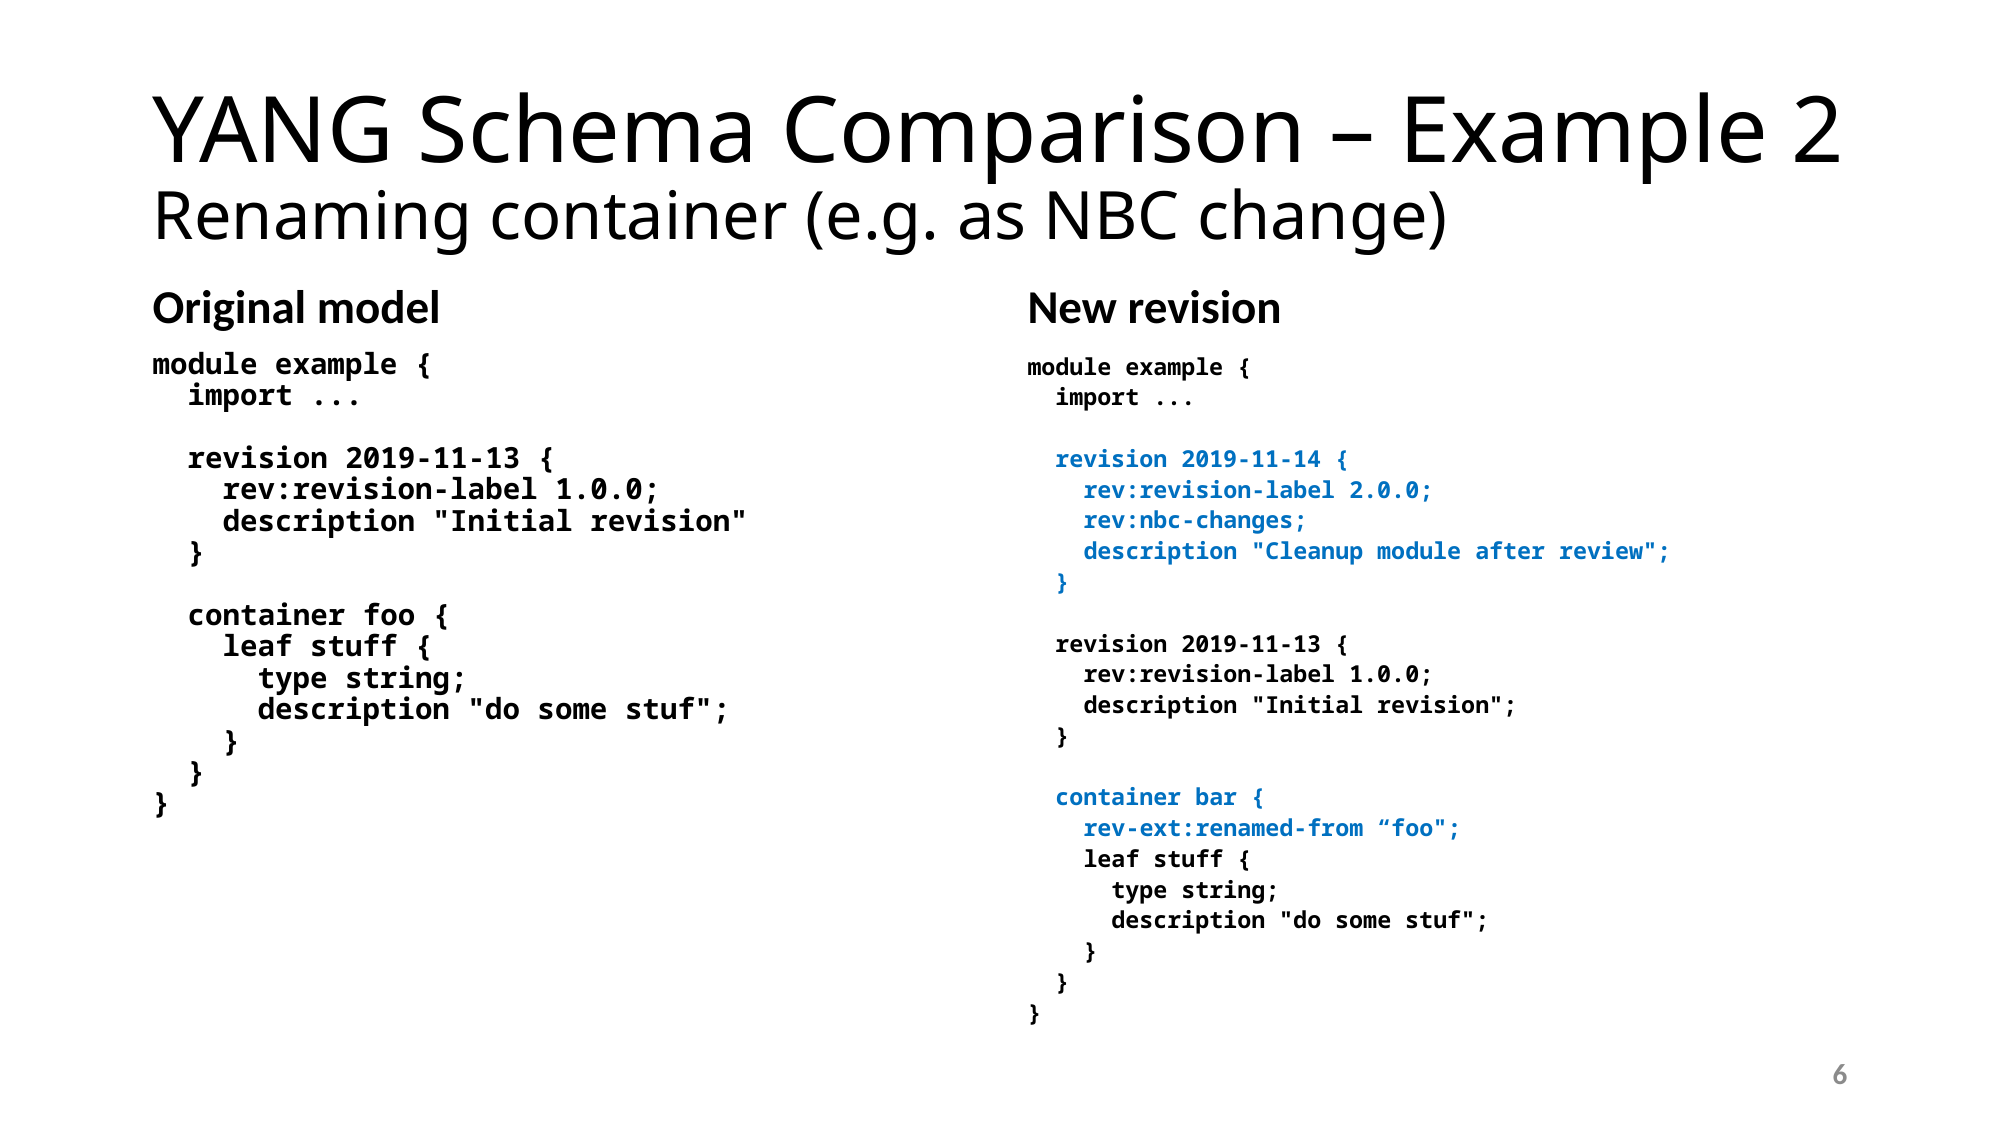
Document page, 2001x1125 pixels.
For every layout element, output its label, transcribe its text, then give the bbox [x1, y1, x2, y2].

slide_number 6 [1412, 1042, 1863, 1103]
list module example { import ... revision 2019-11-14 { rev:revision-label 2.0.0; rev:nbc-changes; description "Cleanup module after review"; } revision 2019-11-13 { rev:revision-label 1.0.0; description "Initial revision"; } container bar { rev-ext:renamed-from “foo"; leaf stuff { type string; description "do some stuf"; } } } [1012, 341, 1863, 1058]
list module example { import ... revision 2019-11-13 { rev:revision-label 1.0.0; description "Initial revision" } container foo { leaf stuff { type string; description "do some stuf"; } } } [137, 341, 984, 1074]
title YANG Schema Comparison – Example 2 Renaming container (e.g. as NBC change) [137, 59, 1863, 278]
list New revision [1012, 275, 1863, 341]
list Original model [137, 275, 984, 341]
